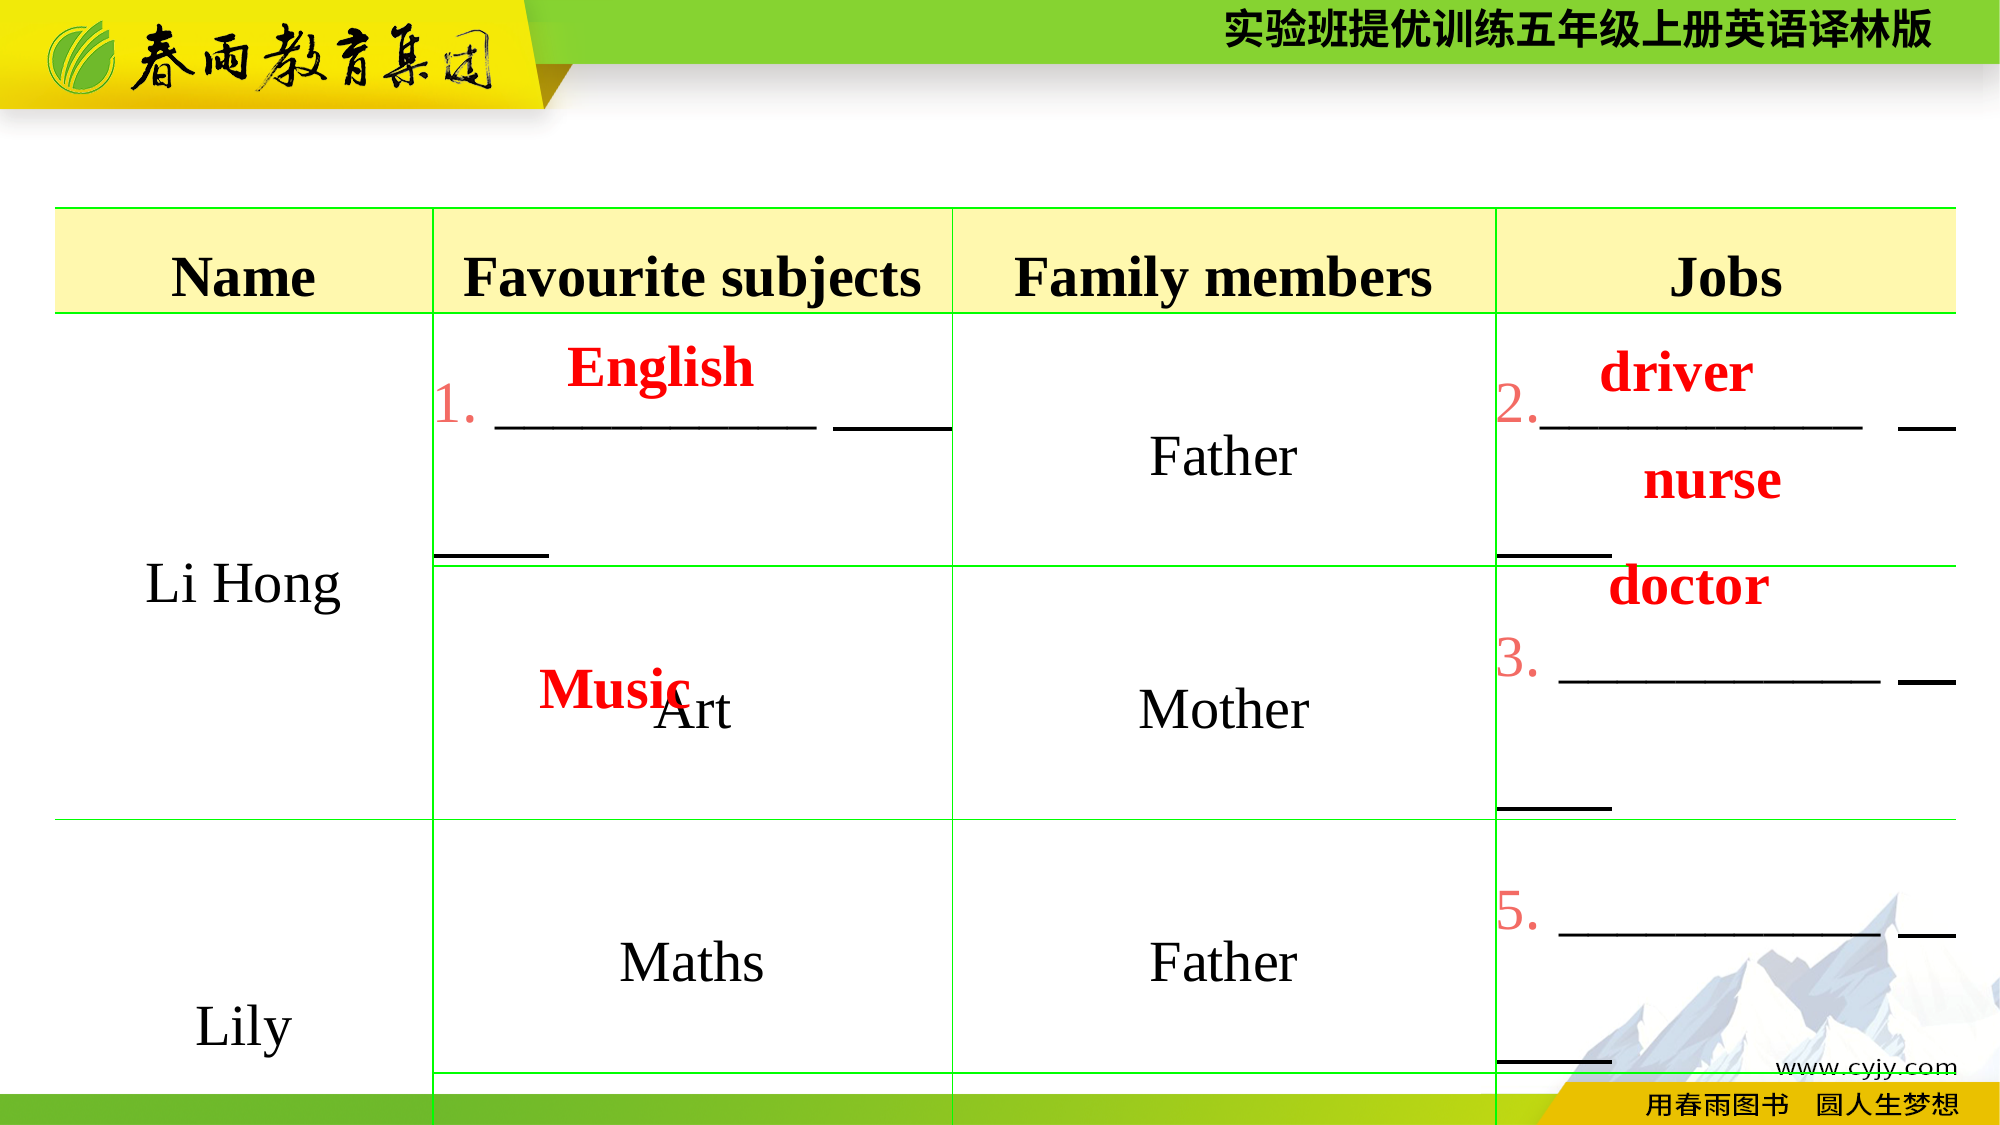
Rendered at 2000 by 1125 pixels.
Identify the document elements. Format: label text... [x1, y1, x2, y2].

text_box Music [524, 642, 707, 728]
text_box driver [1584, 325, 1770, 411]
table_cell 5. ___________ [1497, 820, 1956, 1072]
table_header Favourite subjects [434, 209, 952, 312]
table_cell Art [434, 567, 952, 819]
table_cell 3. ___________ [1497, 567, 1956, 819]
table_cell Mother [953, 1074, 1495, 1125]
picture [0, 0, 2000, 1125]
table_cell Maths [434, 820, 952, 1072]
table_cell Li Hong [55, 314, 432, 819]
table_cell Father [953, 314, 1495, 565]
table_cell Lily [55, 820, 432, 1125]
text_box doctor [1593, 538, 1785, 624]
text_box nurse [1628, 432, 1798, 518]
table_header Family members [953, 209, 1495, 312]
table_cell 4.__________ [434, 1074, 952, 1125]
table_cell 2.___________ [1497, 314, 1956, 565]
table_header Jobs [1497, 209, 1956, 312]
text_box English [552, 320, 771, 406]
table_cell Father [953, 820, 1495, 1072]
table_cell Mother [953, 567, 1495, 819]
table_cell 1. ___________ [434, 314, 952, 565]
table_header Name [55, 209, 432, 312]
table_cell teacher [1497, 1074, 1956, 1125]
